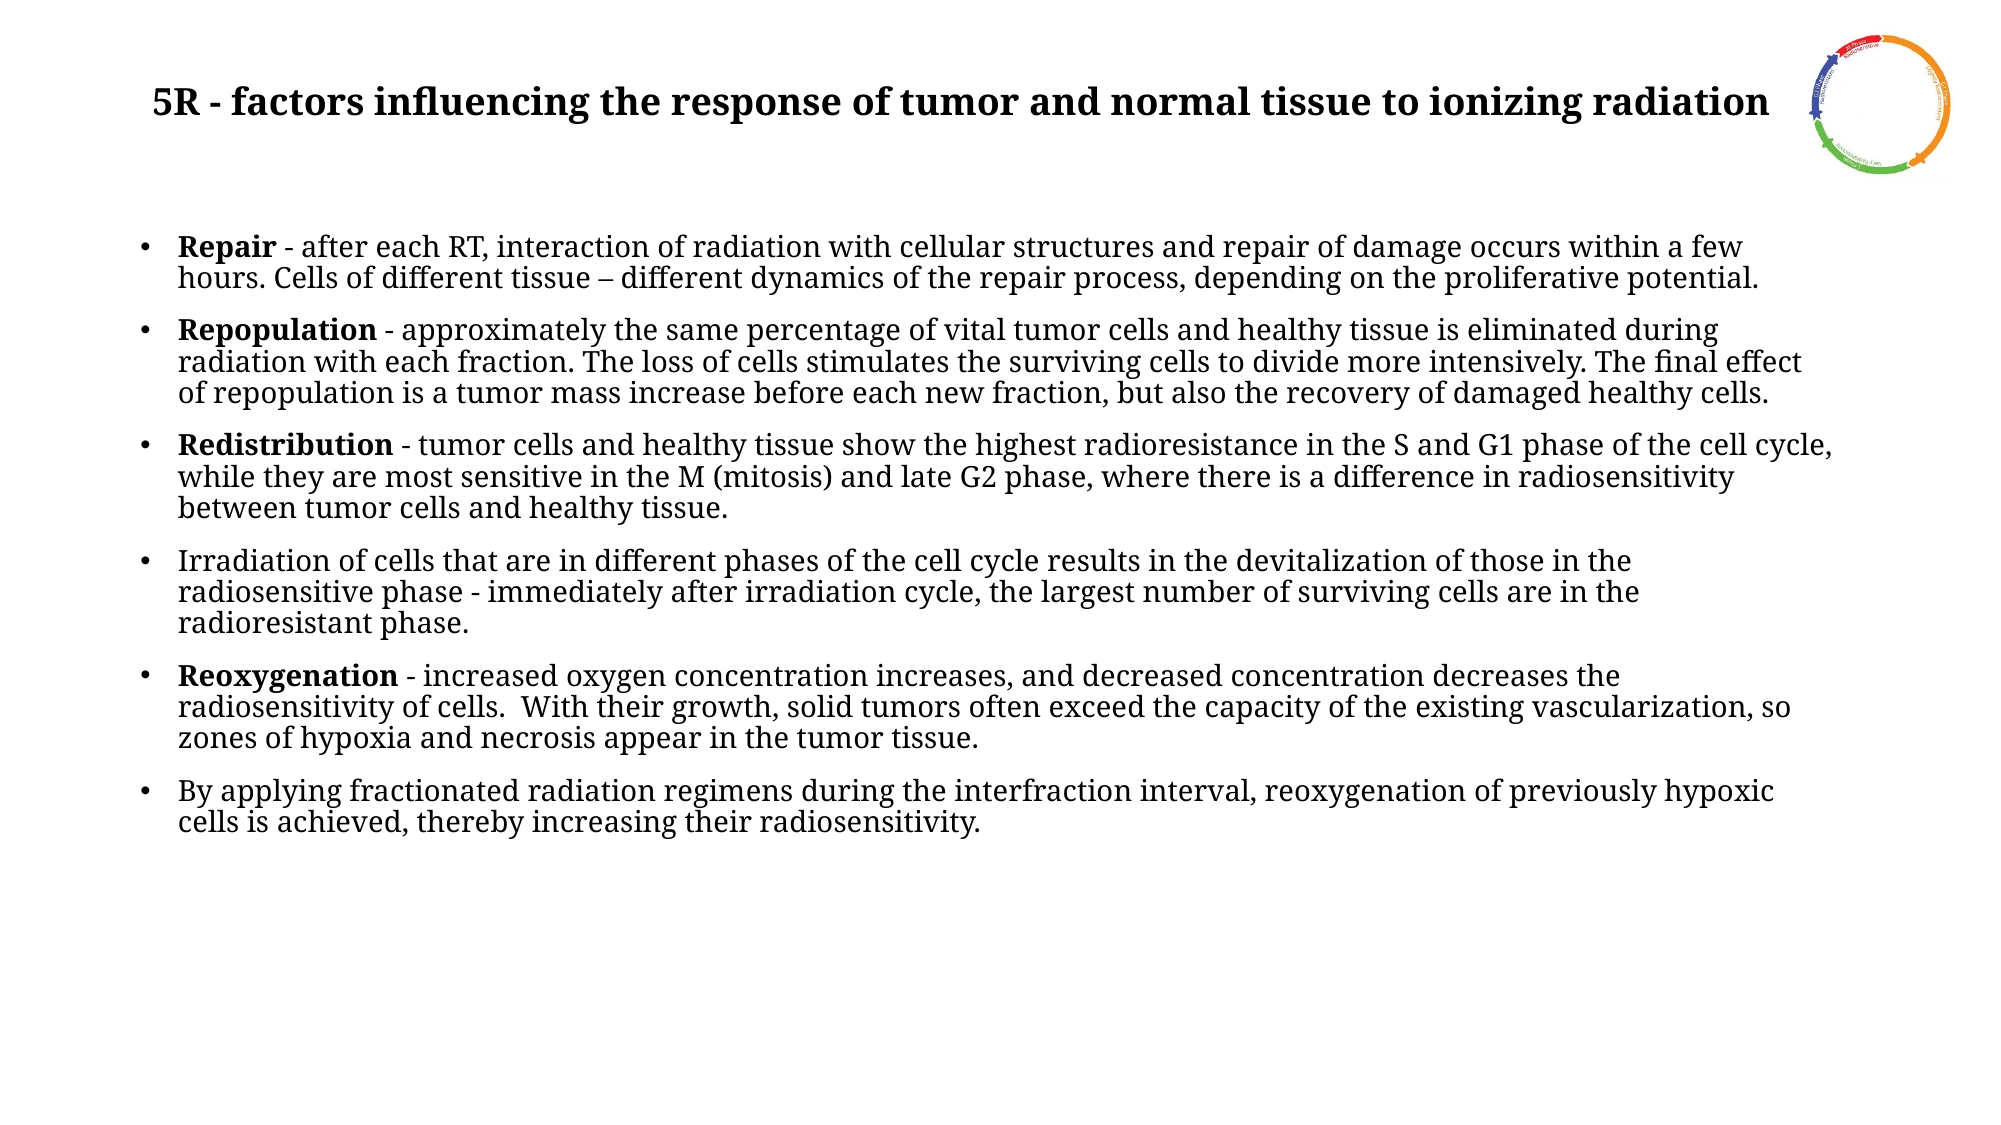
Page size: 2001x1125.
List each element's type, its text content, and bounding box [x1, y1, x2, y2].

title 5R - factors influencing the response of tumor and normal tissue to ionizing radiation [137, 59, 1803, 147]
list Repair - after each RT, interaction of radiation with cellular structures and repair of damage occurs within a few hours. Cells of different tissue – different dynamics of the repair process, depending on the proliferative potential. Repopulation - approximately the same percentage of vital tumor cells and healthy tissue is eliminated during radiation with each fraction. The loss of cells stimulates the surviving cells to divide more intensively. The final effect of repopulation is a tumor mass increase before each new fraction, but also the recovery of damaged healthy cells. Redistribution - tumor cells and healthy tissue show the highest radioresistance in the S and G1 phase of the cell cycle, while they are most sensitive in the M (mitosis) and late G2 phase, where there is a difference in radiosensitivity between tumor cells and healthy tissue. Irradiation of cells that are in different phases of the cell cycle results in the devitalization of those in the radiosensitive phase - immediately after irradiation cycle, the largest number of surviving cells are in the radioresistant phase. Reoxygenation - increased oxygen concentration increases, and decreased concentration decreases the radiosensitivity of cells. With their growth, solid tumors often exceed the capacity of the existing vascularization, so zones of hypoxia and necrosis appear in the tumor tissue. By applying fractionated radiation regimens during the interfraction interval, reoxygenation of previously hypoxic cells is achieved, thereby increasing their radiosensitivity. [125, 224, 1851, 939]
picture [1803, 25, 1957, 182]
